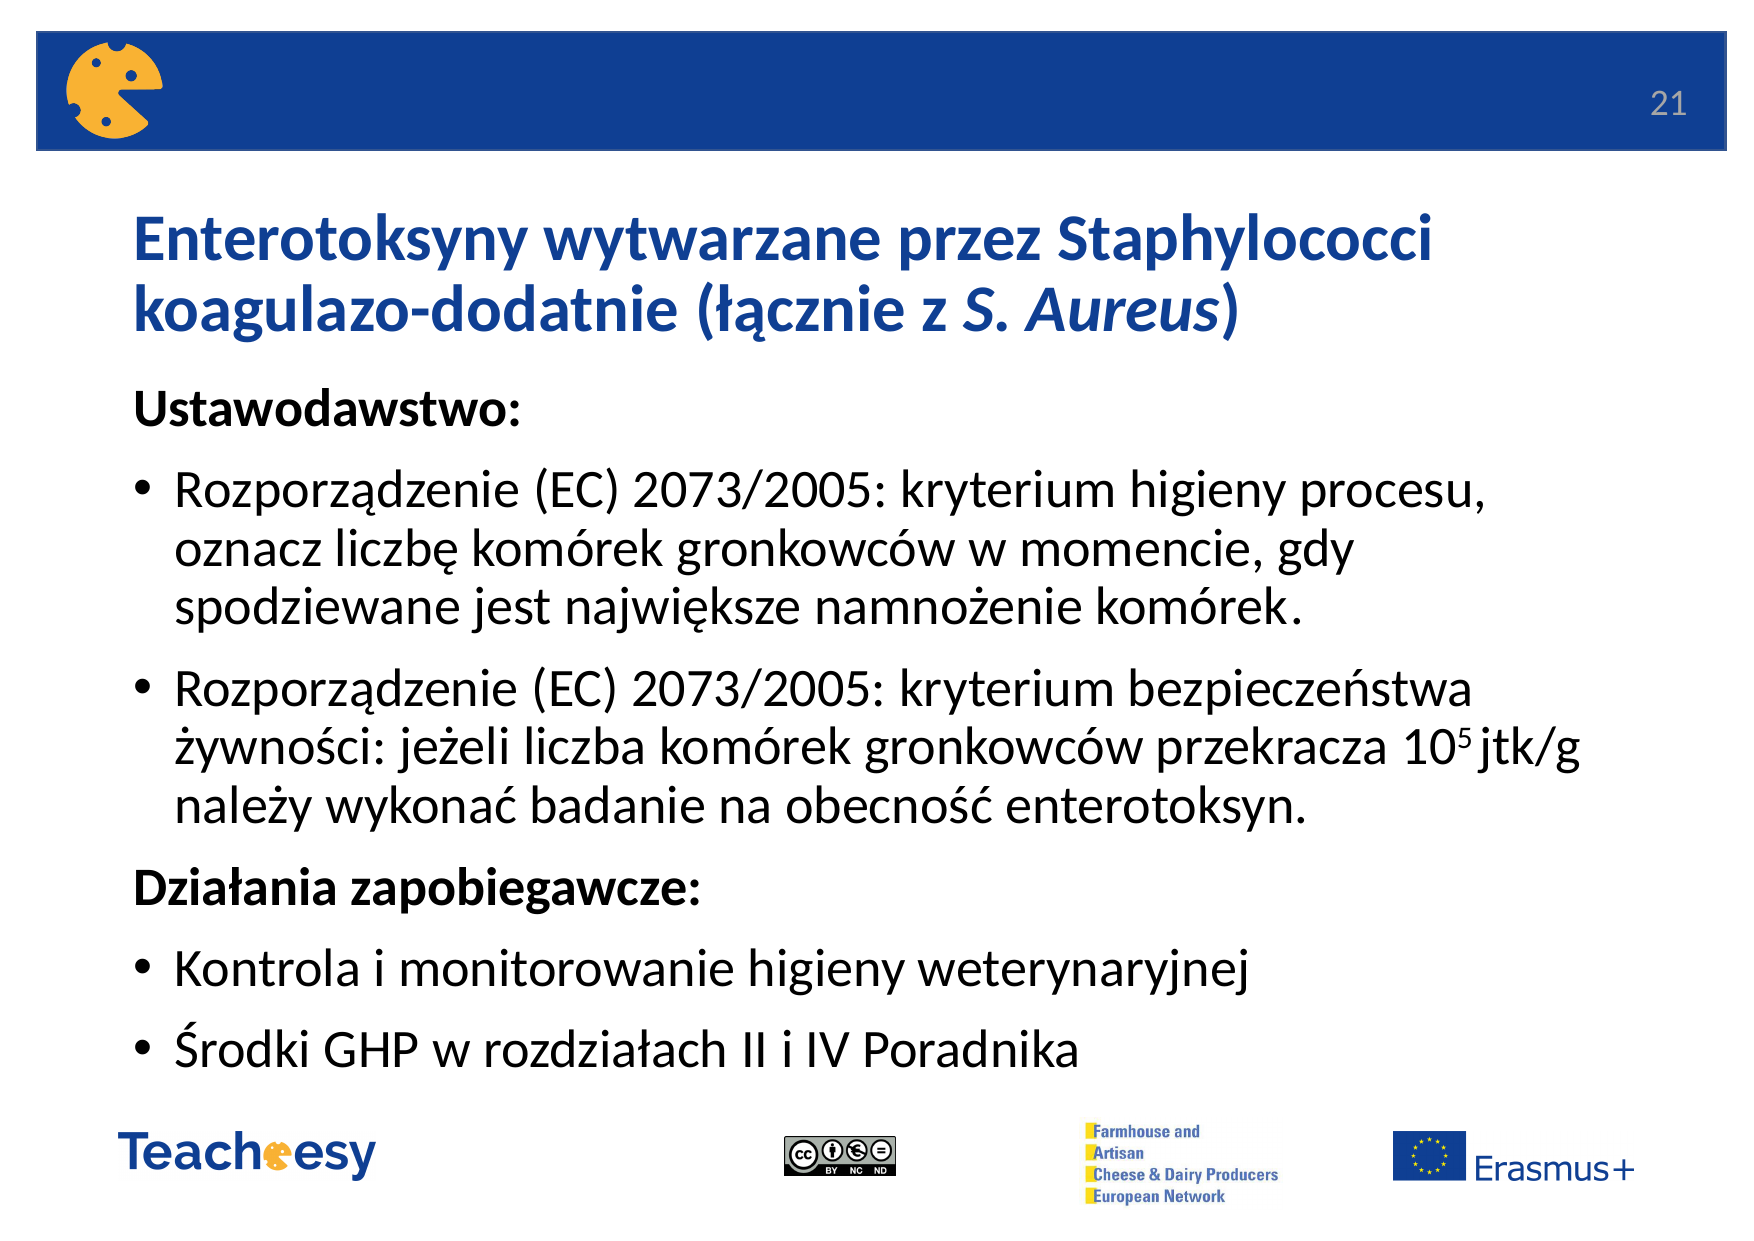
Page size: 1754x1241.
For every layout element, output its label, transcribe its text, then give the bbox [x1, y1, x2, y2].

picture [784, 1136, 896, 1176]
picture [1393, 1131, 1634, 1181]
picture [1079, 1117, 1283, 1210]
list Ustawodawstwo: Rozporządzenie (EC) 2073/2005: kryterium higieny procesu, oznacz liczbę komórek gronkowców w momencie, gdy spodziewane jest największe namnożenie komórek. Rozporządzenie (EC) 2073/2005: kryterium bezpieczeństwa żywności: jeżeli liczba komórek gronkowców przekracza 105 jtk/g należy wykonać badanie na obecność enterotoksyn. Działania zapobiegawcze: Kontrola i monitorowanie higieny weterynaryjnej Środki GHP w rozdziałach II i IV Poradnika [118, 372, 1631, 1090]
slide_number 21 [1606, 69, 1705, 113]
picture [41, 17, 188, 164]
picture [118, 1131, 376, 1181]
title Enterotoksyny wytwarzane przez Staphylococci koagulazo-dodatnie (łącznie z S. Aureus) [118, 194, 1636, 356]
